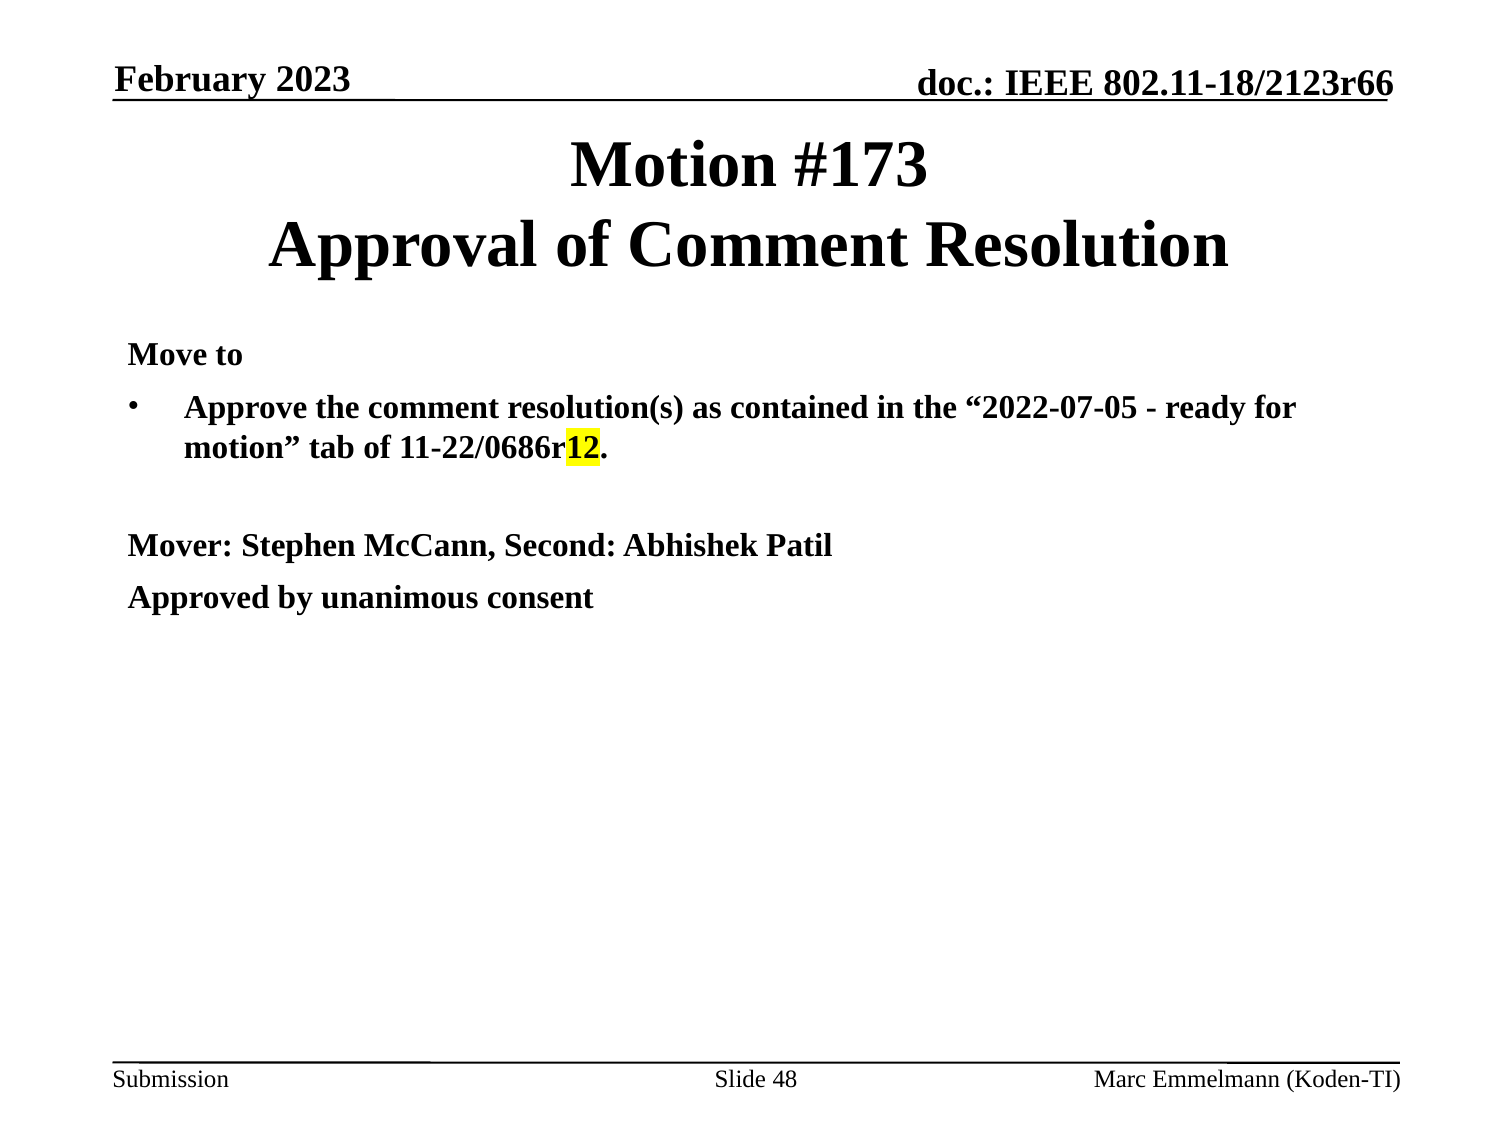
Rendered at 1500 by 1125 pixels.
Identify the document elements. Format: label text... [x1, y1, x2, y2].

list Move to Approve the comment resolution(s) as contained in the “2022-07-05 - ready for motion” tab of 11-22/0686r12. Mover: Stephen McCann, Second: Abhishek Patil Approved by unanimous consent [112, 324, 1388, 1000]
footer Marc Emmelmann (Koden-TI) [878, 1061, 1402, 1093]
slide_number Slide 48 [712, 1061, 800, 1123]
title Motion #173 Approval of Comment Resolution [112, 112, 1388, 288]
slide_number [114, 54, 423, 100]
